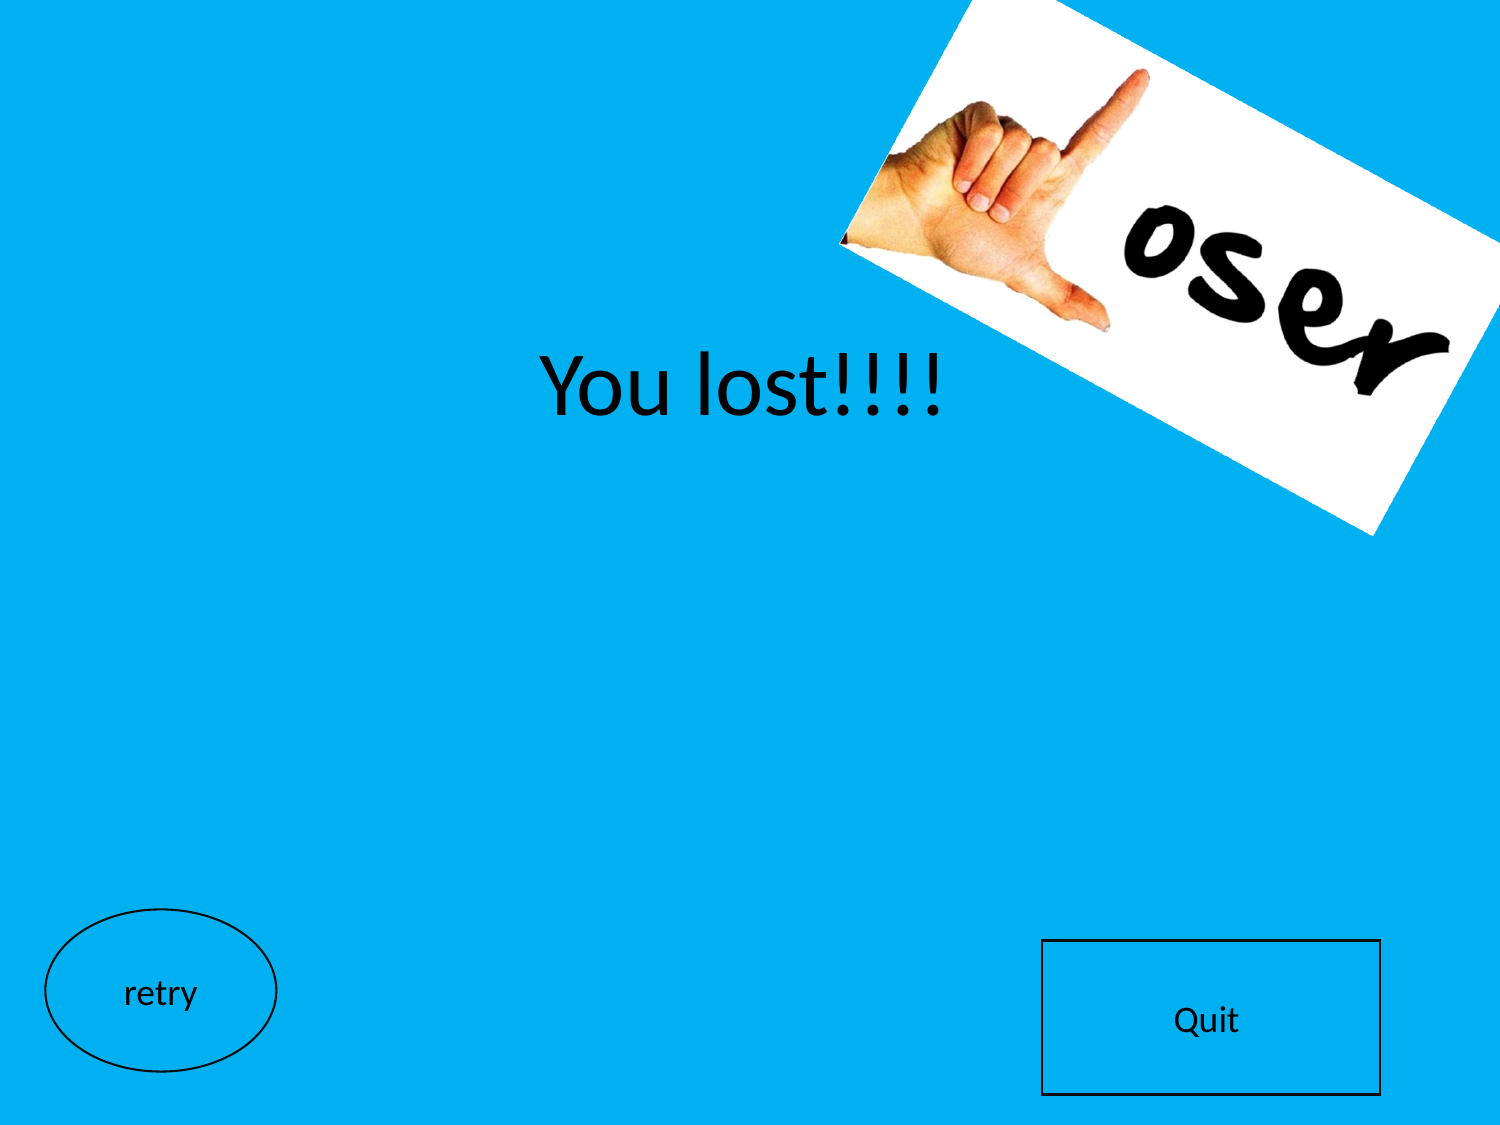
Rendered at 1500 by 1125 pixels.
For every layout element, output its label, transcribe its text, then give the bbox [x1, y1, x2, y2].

text_box You lost!!!! [503, 316, 1173, 441]
picture [901, 354, 906, 392]
picture [931, 354, 936, 392]
text_box retry [44, 908, 278, 1073]
text_box Quit [1041, 939, 1381, 1096]
picture [840, 0, 1500, 535]
